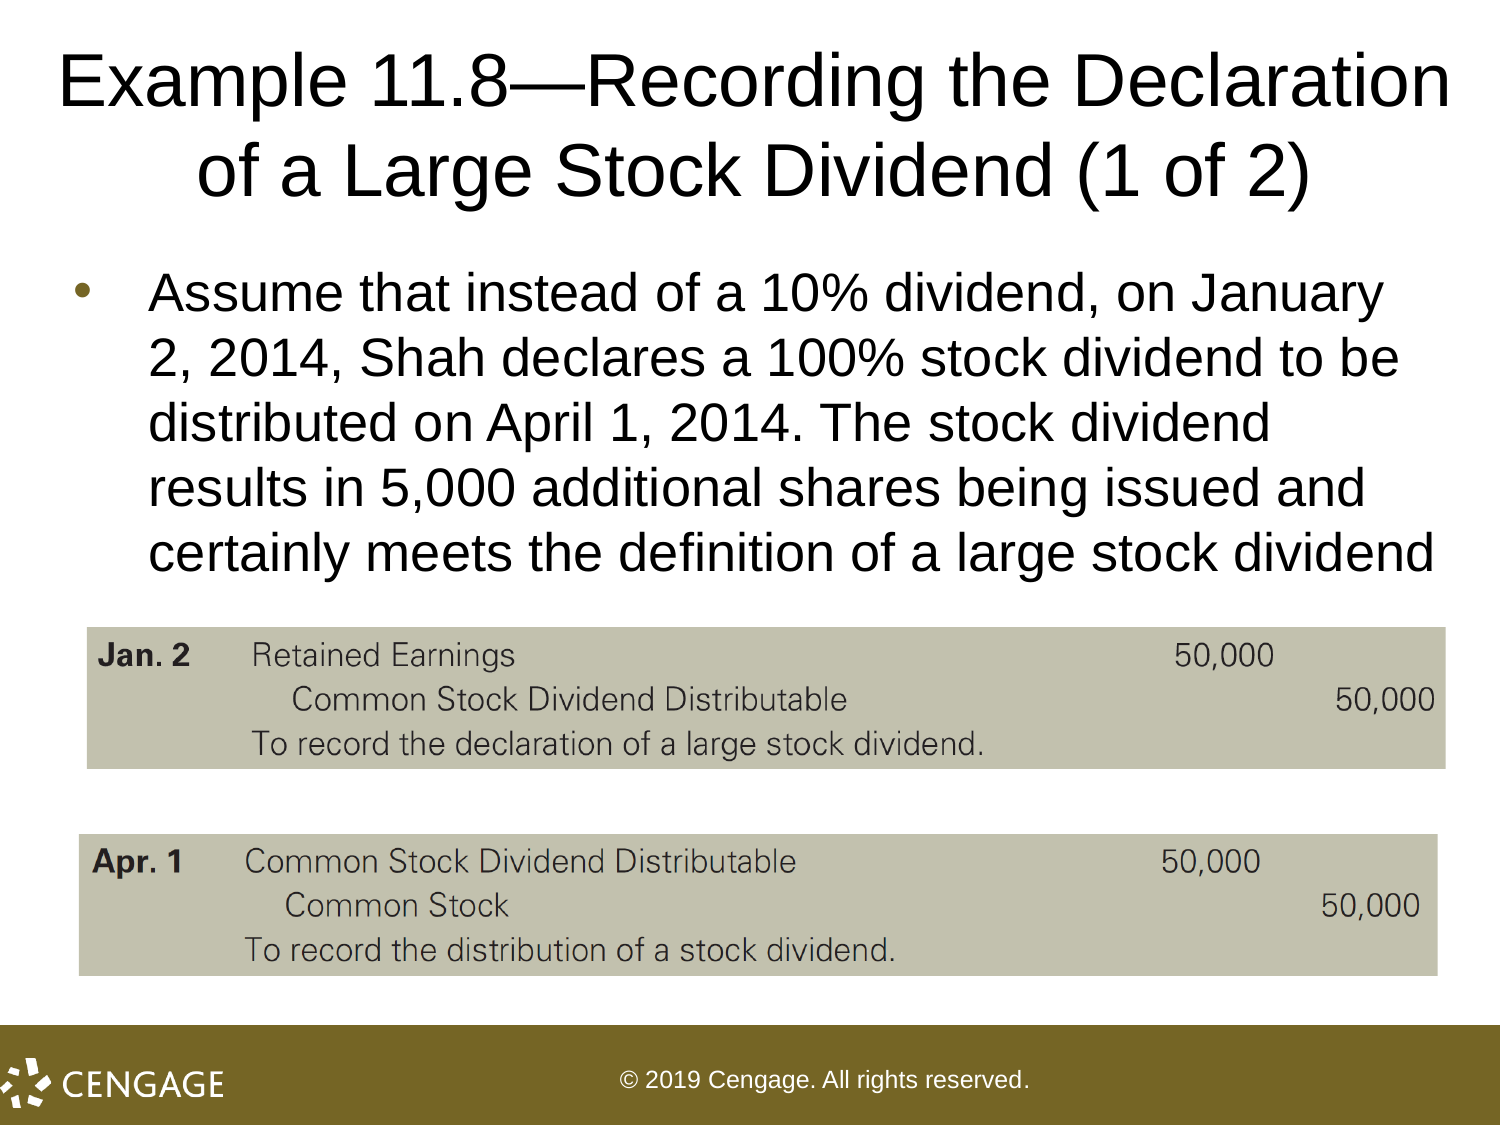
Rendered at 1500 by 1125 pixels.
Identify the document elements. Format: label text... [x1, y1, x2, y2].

picture [78, 834, 1438, 976]
list Assume that instead of a 10% dividend, on January 2, 2014, Shah declares a 100% stock dividend to be distributed on April 1, 2014. The stock dividend results in 5,000 additional shares being issued and certainly meets the definition of a large stock dividend [58, 249, 1458, 595]
picture [86, 627, 1446, 769]
picture [0, 1058, 223, 1108]
title Example 11.8—Recording the Declaration of a Large Stock Dividend (1 of 2) [36, 27, 1474, 216]
